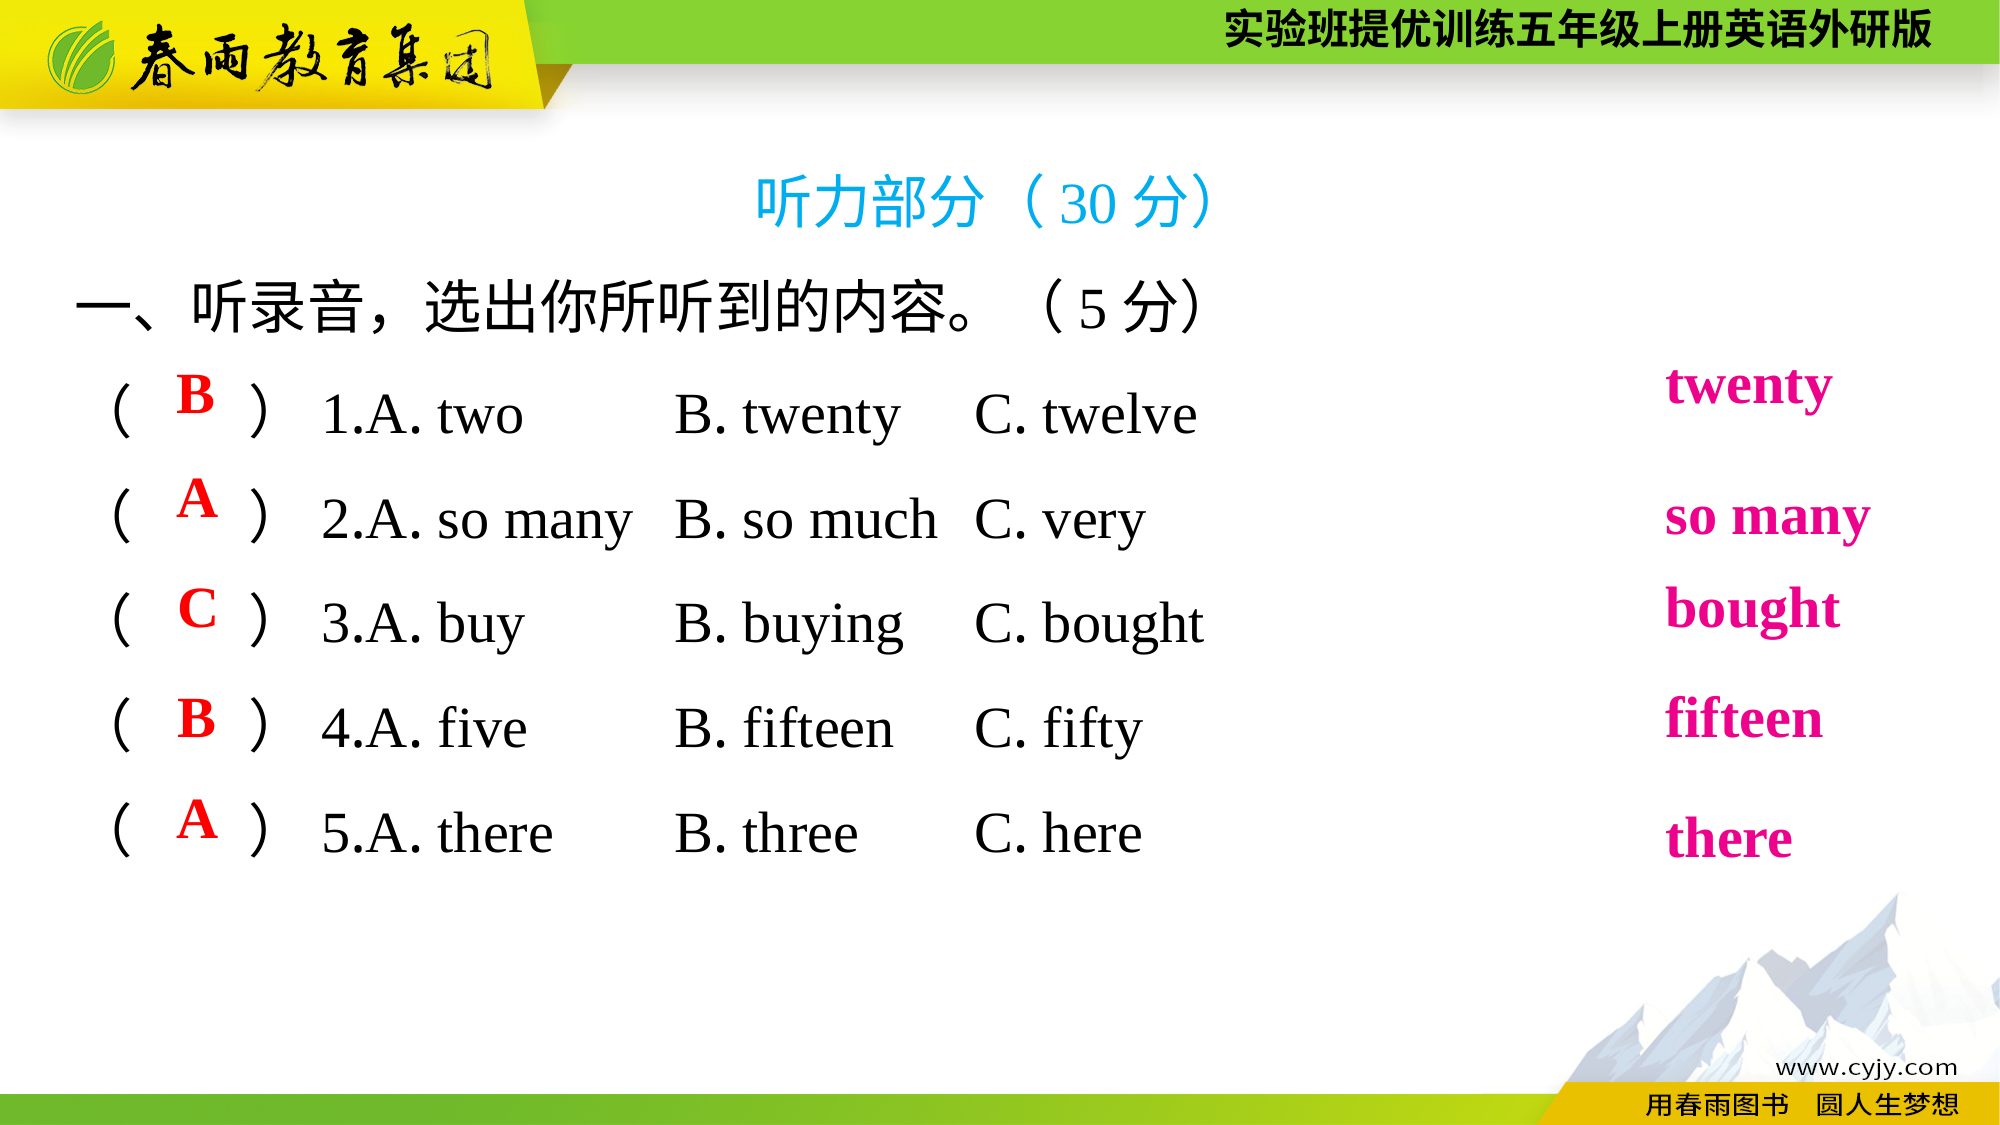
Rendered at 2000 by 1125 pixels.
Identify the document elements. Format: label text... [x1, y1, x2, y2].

text_box fifteen [1650, 671, 1839, 756]
text_box B [163, 671, 232, 756]
text_box there [1650, 757, 1809, 877]
text_box C [162, 562, 235, 647]
text_box B [161, 347, 231, 433]
text_box A [161, 451, 234, 537]
text_box bought [1650, 562, 1856, 647]
text_box so many [1650, 433, 1887, 554]
picture [0, 0, 2000, 1125]
list 听力部分（30分） 一、听录音，选出你所听到的内容。（5分） （ ）1.A. two B. twenty C. twelve （ ）2.A. so many B. so much C. very （ ）3.A. buy B. buying C. bought （ ）4.A. five B. fifteen C. fifty （ ）5.A. there B. three C. here [59, 122, 1944, 867]
text_box twenty [1650, 338, 1849, 423]
text_box A [161, 773, 234, 858]
